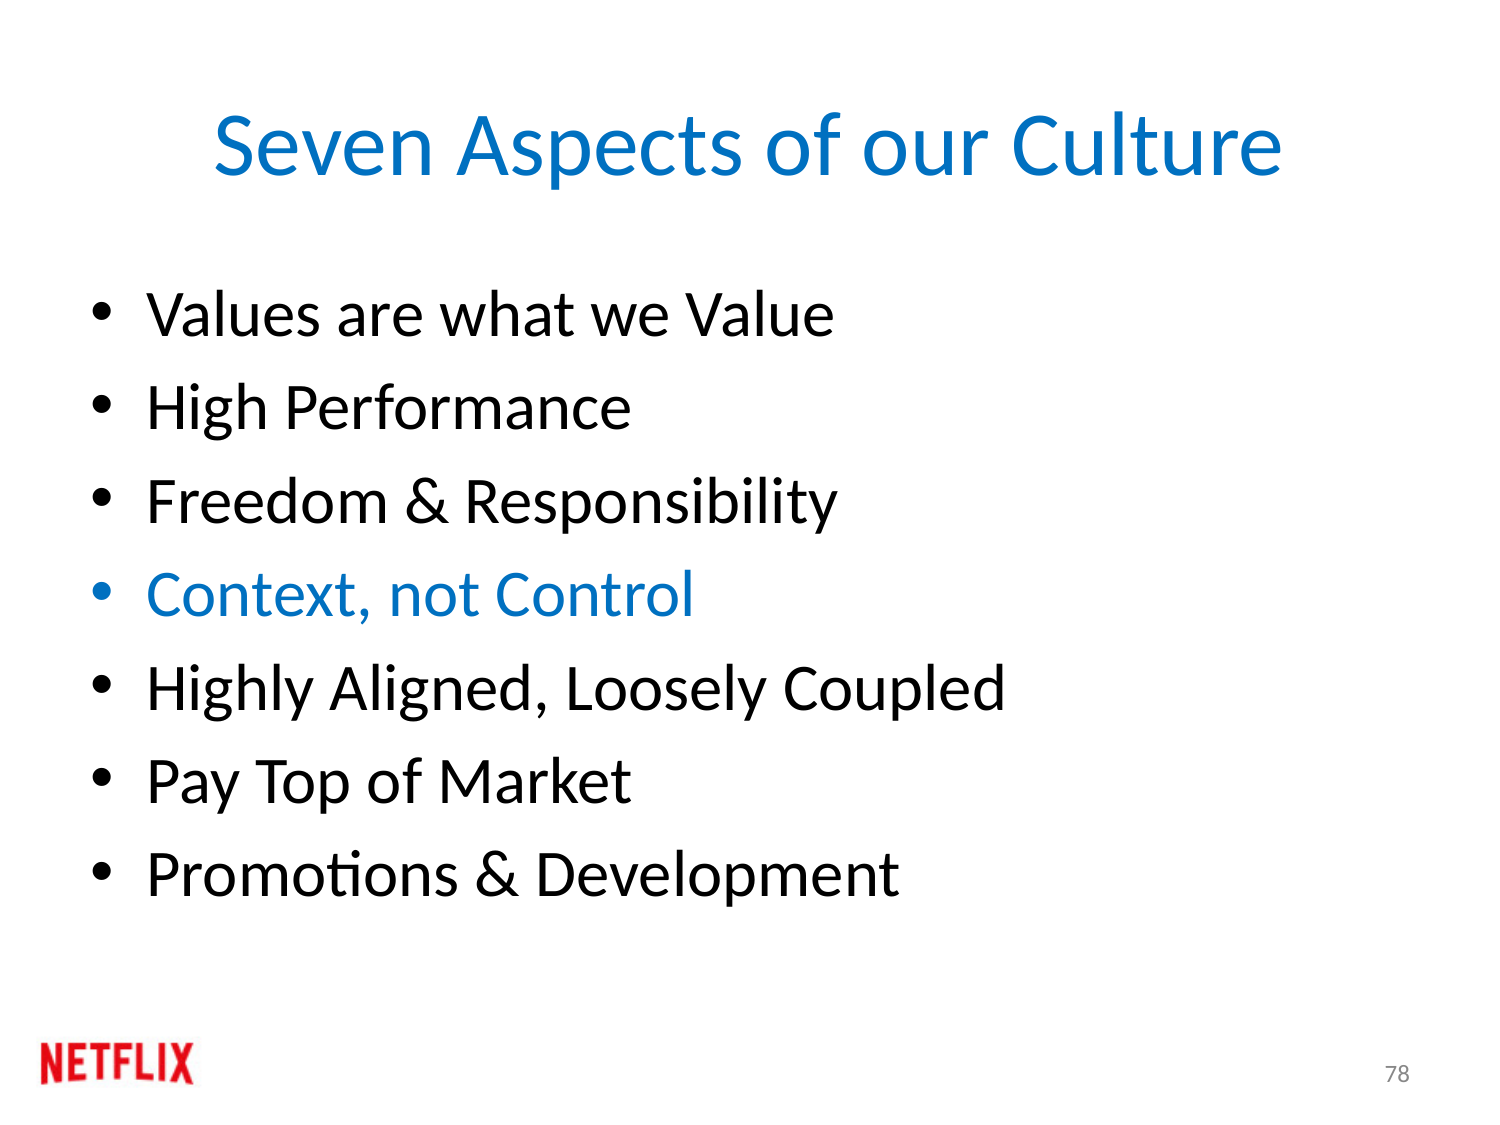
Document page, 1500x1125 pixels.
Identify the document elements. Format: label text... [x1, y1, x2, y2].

slide_number ‹#› [1074, 1042, 1425, 1103]
picture [24, 1024, 211, 1104]
list Values are what we Value High Performance Freedom & Responsibility Context, not Control Highly Aligned, Loosely Coupled Pay Top of Market Promotions & Development [75, 262, 1425, 1005]
title Seven Aspects of our Culture [75, 45, 1425, 233]
